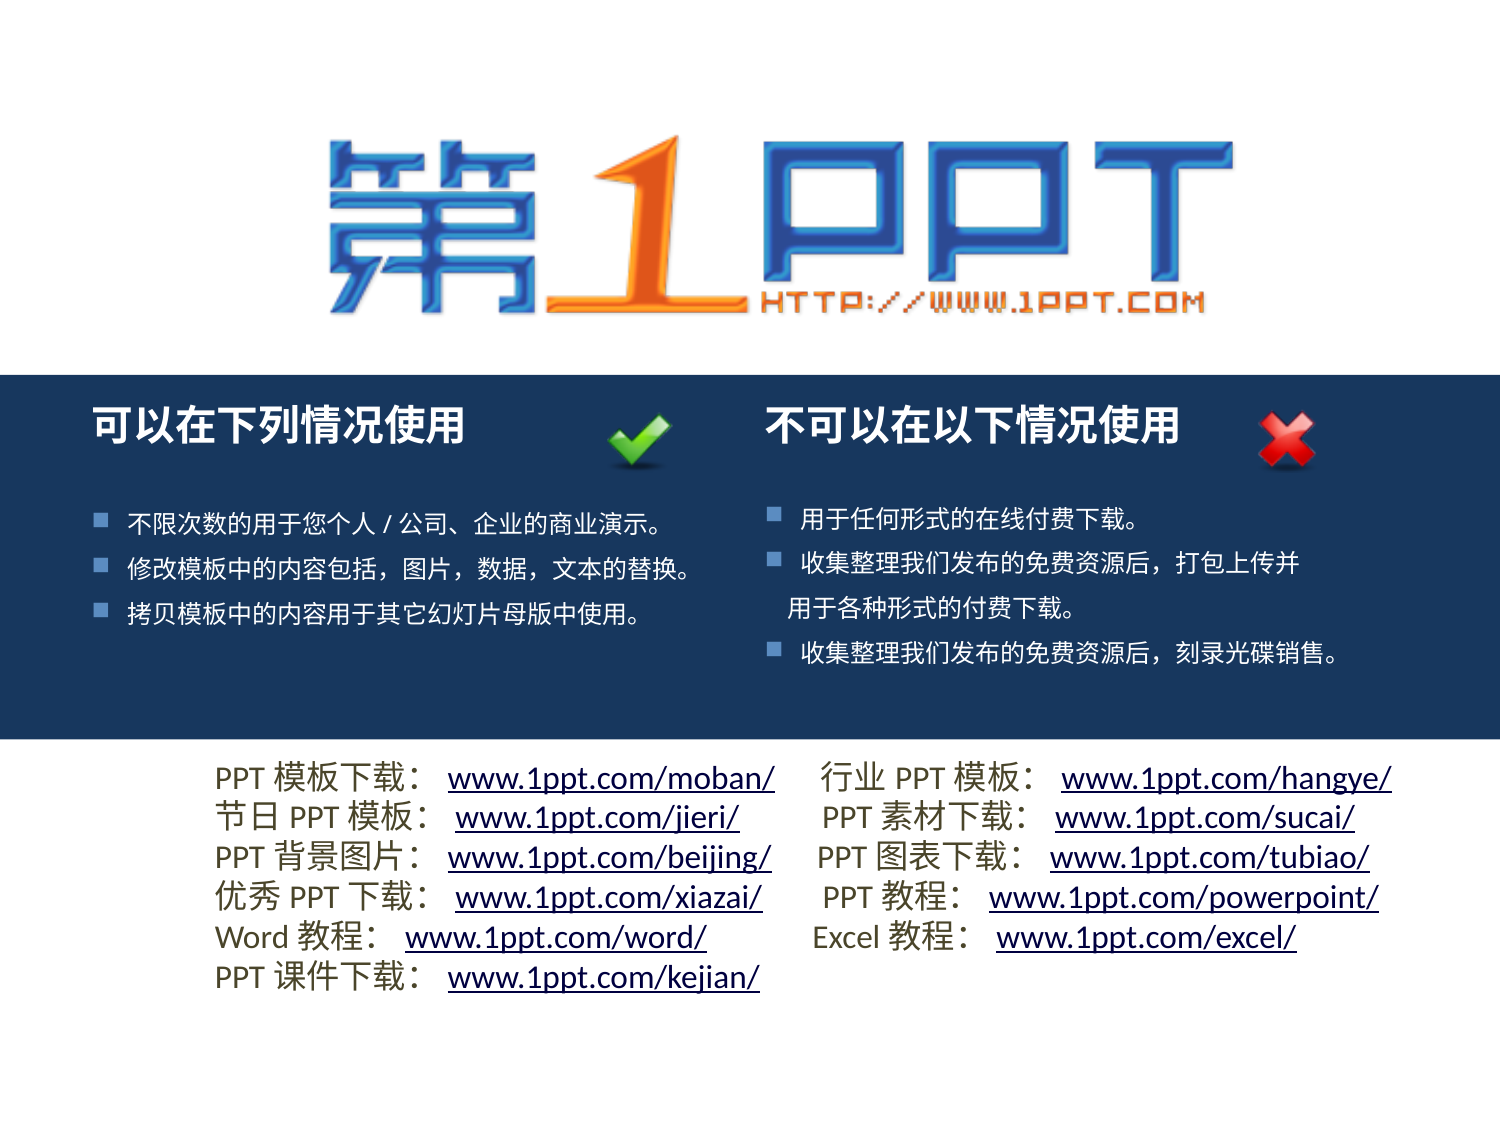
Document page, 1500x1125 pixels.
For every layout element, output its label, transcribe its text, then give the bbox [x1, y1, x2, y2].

picture [607, 407, 673, 473]
picture [1253, 407, 1319, 473]
picture [307, 117, 1259, 339]
text_box PPT模板下载：www.1ppt.com/moban/ 行业PPT模板：www.1ppt.com/hangye/ 节日PPT模板：www.1ppt.com/jieri/ PPT素材下载：www.1ppt.com/sucai/ PPT背景图片：www.1ppt.com/beijing/ PPT图表下载：www.1ppt.com/tubiao/ 优秀PPT下载：www.1ppt.com/xiazai/ PPT教程：www.1ppt.com/powerpoint/ Word教程：www.1ppt.com/word/ Excel教程：www.1ppt.com/excel/ PPT课件下载：www.1ppt.com/kejian/ [198, 740, 1500, 1096]
text_box [0, 374, 1500, 740]
text_box 可以在下列情况使用 不限次数的用于您个人/公司、企业的商业演示。 修改模板中的内容包括，图片，数据，文本的替换。 拷贝模板中的内容用于其它幻灯片母版中使用。 [76, 391, 750, 716]
text_box 不可以在以下情况使用 用于任何形式的在线付费下载。 收集整理我们发布的免费资源后，打包上传并 用于各种形式的付费下载。 收集整理我们发布的免费资源后，刻录光碟销售。 [750, 391, 1424, 716]
